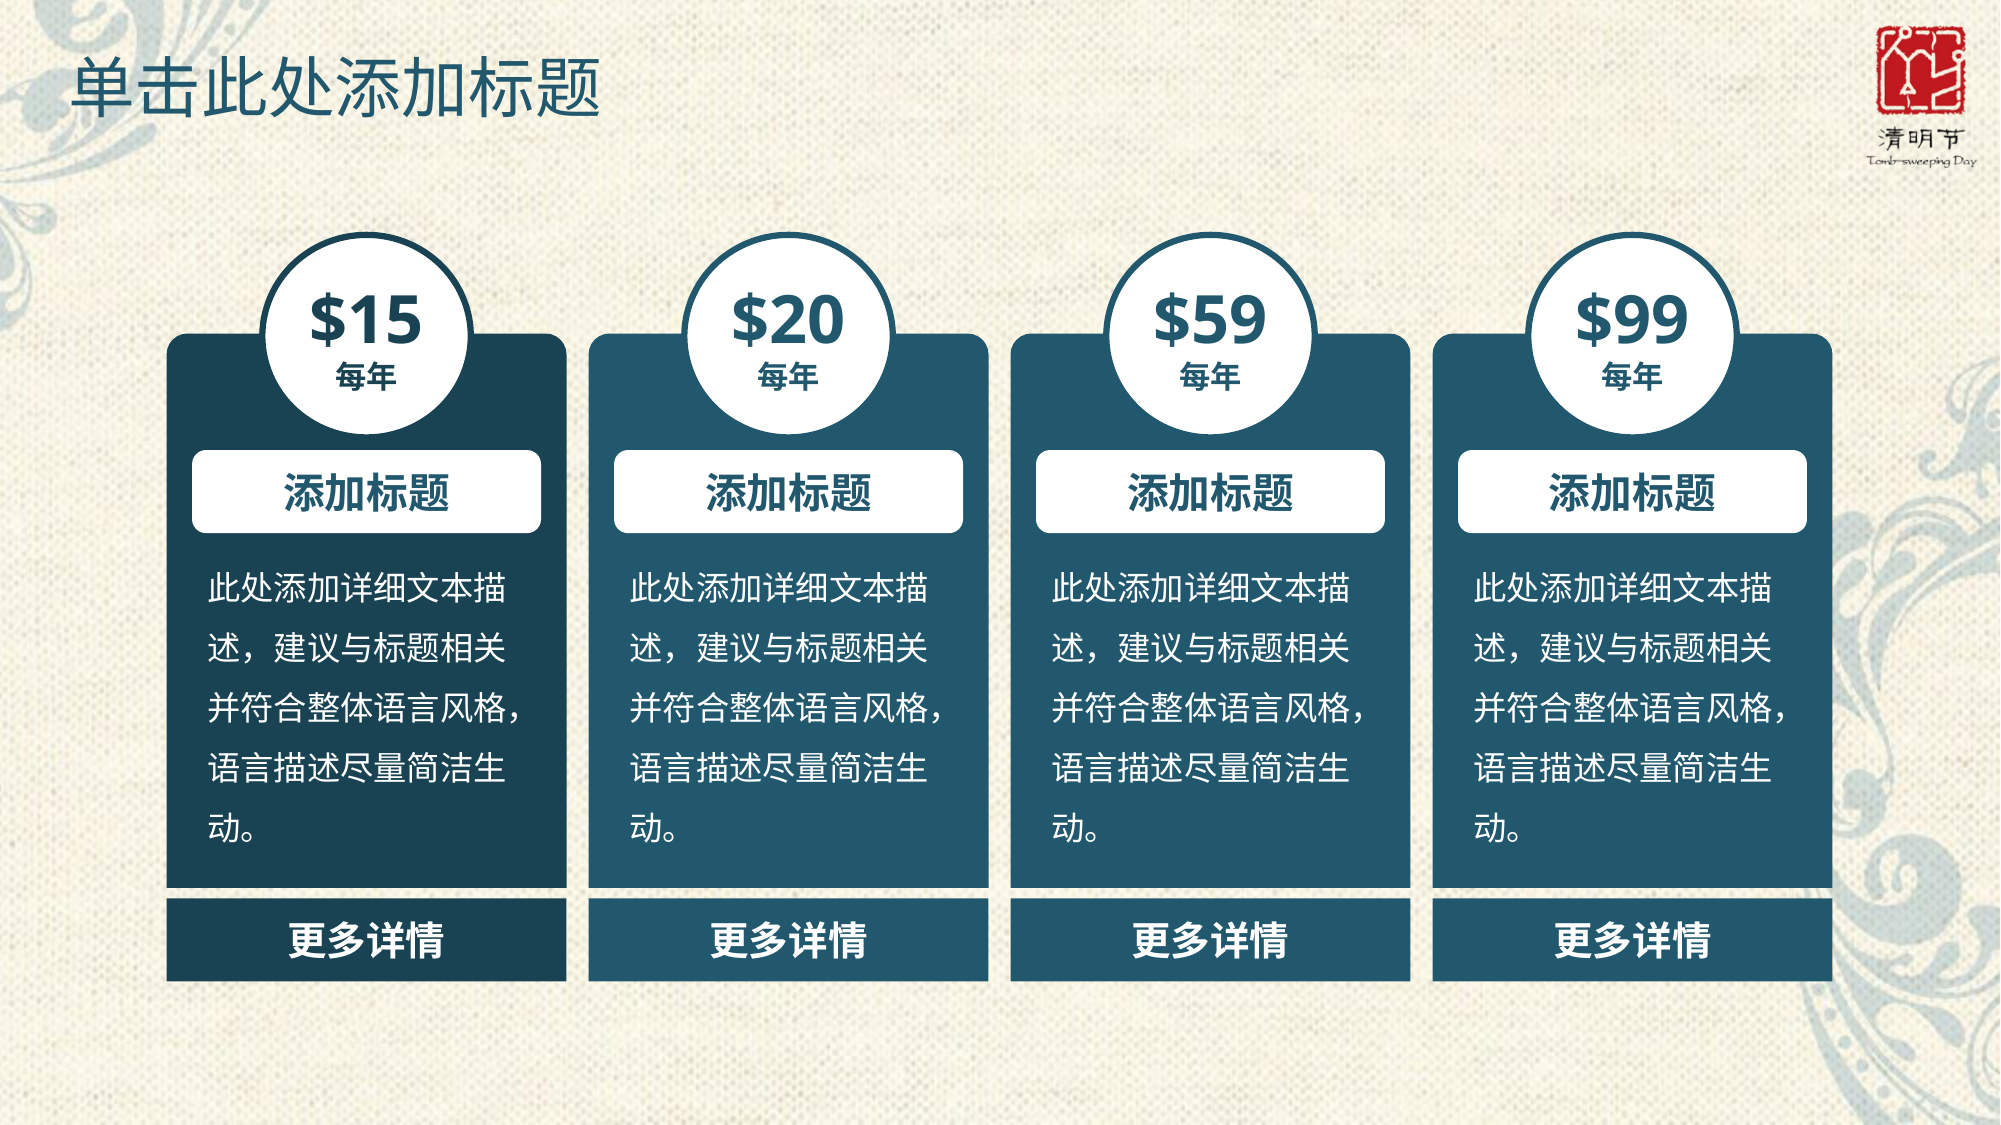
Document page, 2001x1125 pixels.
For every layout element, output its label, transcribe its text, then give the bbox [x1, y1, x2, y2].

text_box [166, 234, 567, 982]
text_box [1010, 234, 1411, 982]
title 单击此处添加标题 [53, 31, 1779, 151]
picture [0, 0, 2001, 1125]
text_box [588, 234, 989, 982]
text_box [1432, 234, 1833, 982]
